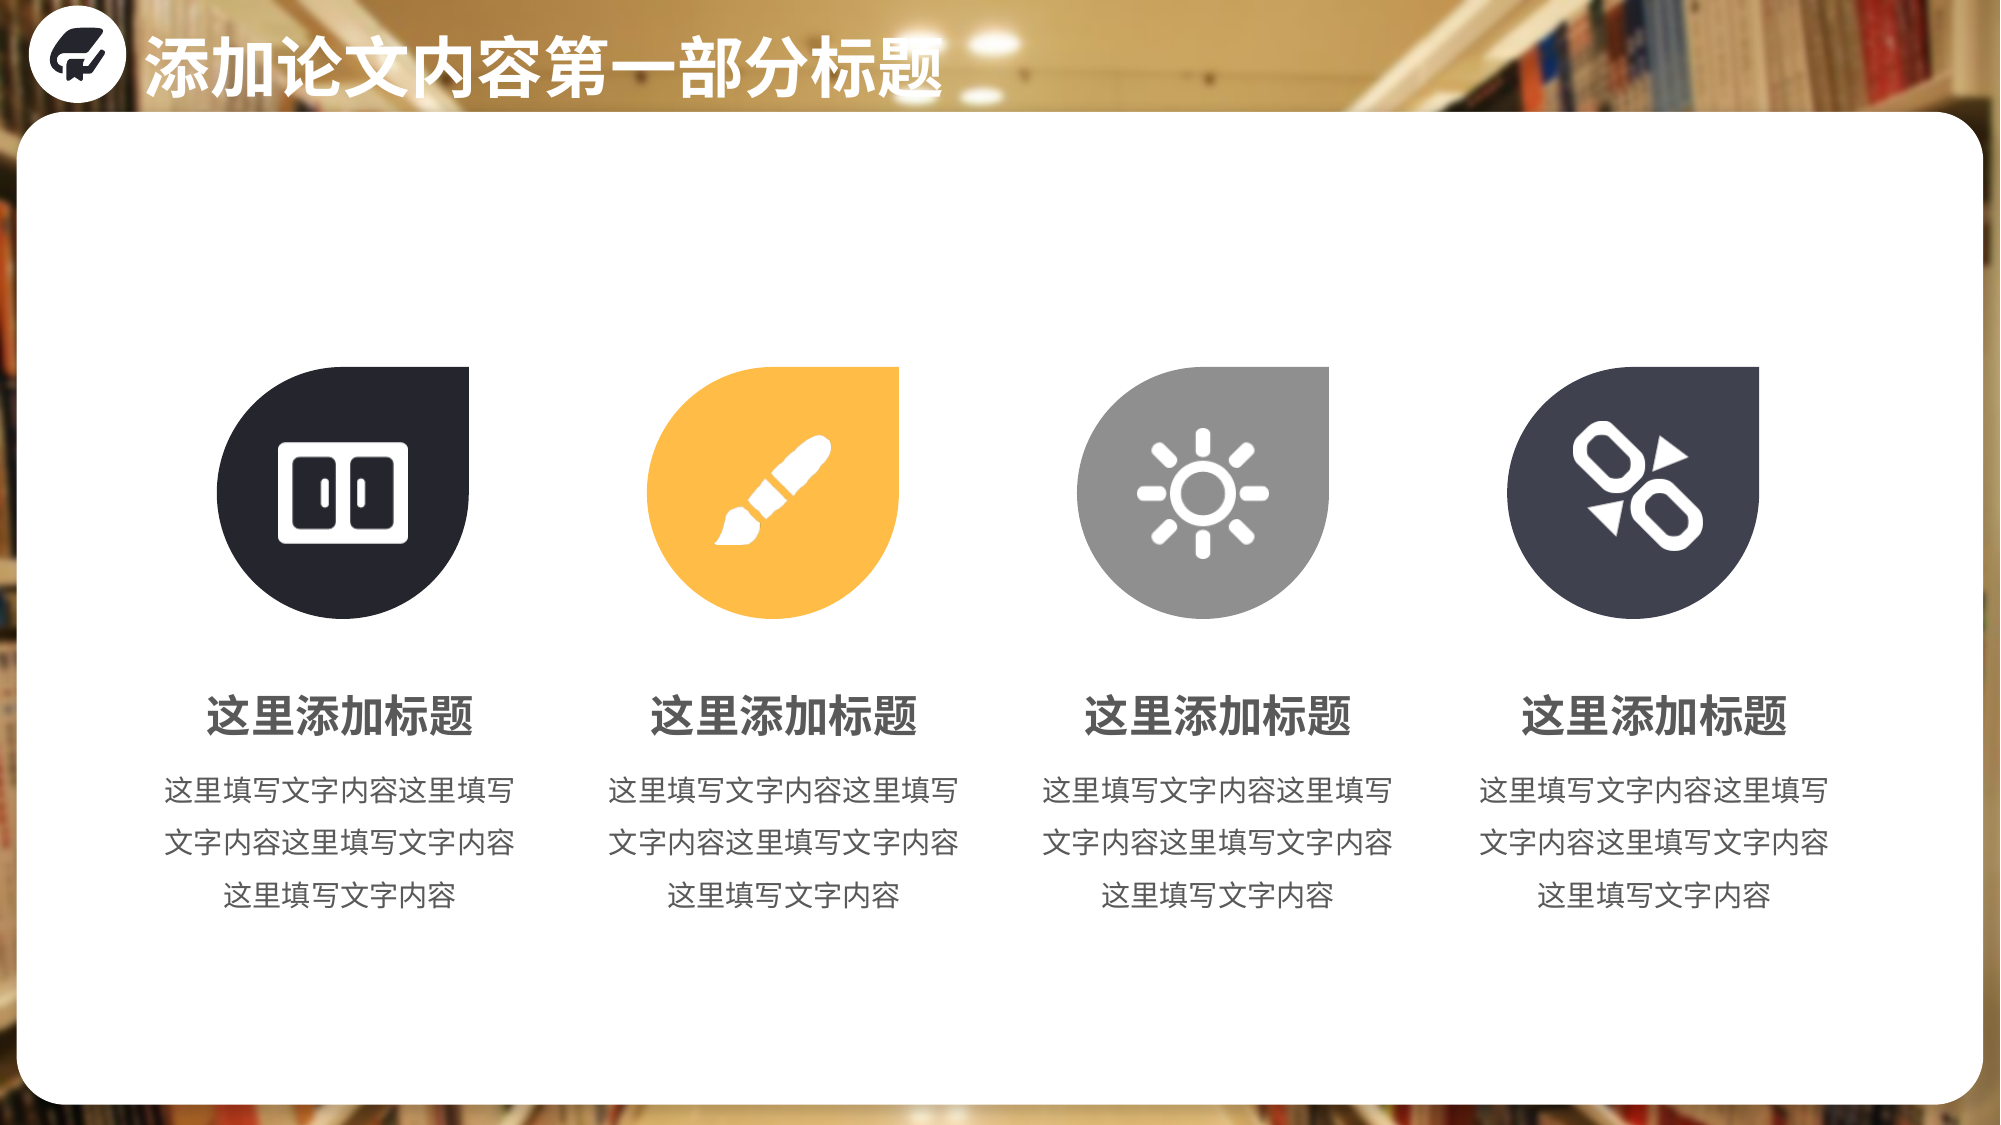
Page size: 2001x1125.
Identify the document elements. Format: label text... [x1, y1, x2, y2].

text_box 这里填写文字内容这里填写文字内容这里填写文字内容这里填写文字内容 [1461, 747, 1848, 920]
text_box 这里添加标题 [1477, 680, 1833, 749]
text_box 这里添加标题 [607, 680, 962, 749]
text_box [216, 366, 469, 619]
text_box [15, 110, 1985, 1106]
text_box 添加论文内容第一部分标题 [128, 0, 1065, 113]
text_box 这里填写文字内容这里填写文字内容这里填写文字内容这里填写文字内容 [147, 747, 534, 920]
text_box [1507, 366, 1760, 619]
picture [0, 0, 2000, 1125]
text_box 这里添加标题 [1040, 680, 1396, 749]
text_box 这里填写文字内容这里填写文字内容这里填写文字内容这里填写文字内容 [591, 747, 978, 920]
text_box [28, 5, 127, 103]
text_box 这里添加标题 [163, 680, 518, 749]
text_box 这里填写文字内容这里填写文字内容这里填写文字内容这里填写文字内容 [1025, 747, 1411, 920]
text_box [1076, 366, 1329, 619]
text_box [646, 366, 899, 619]
